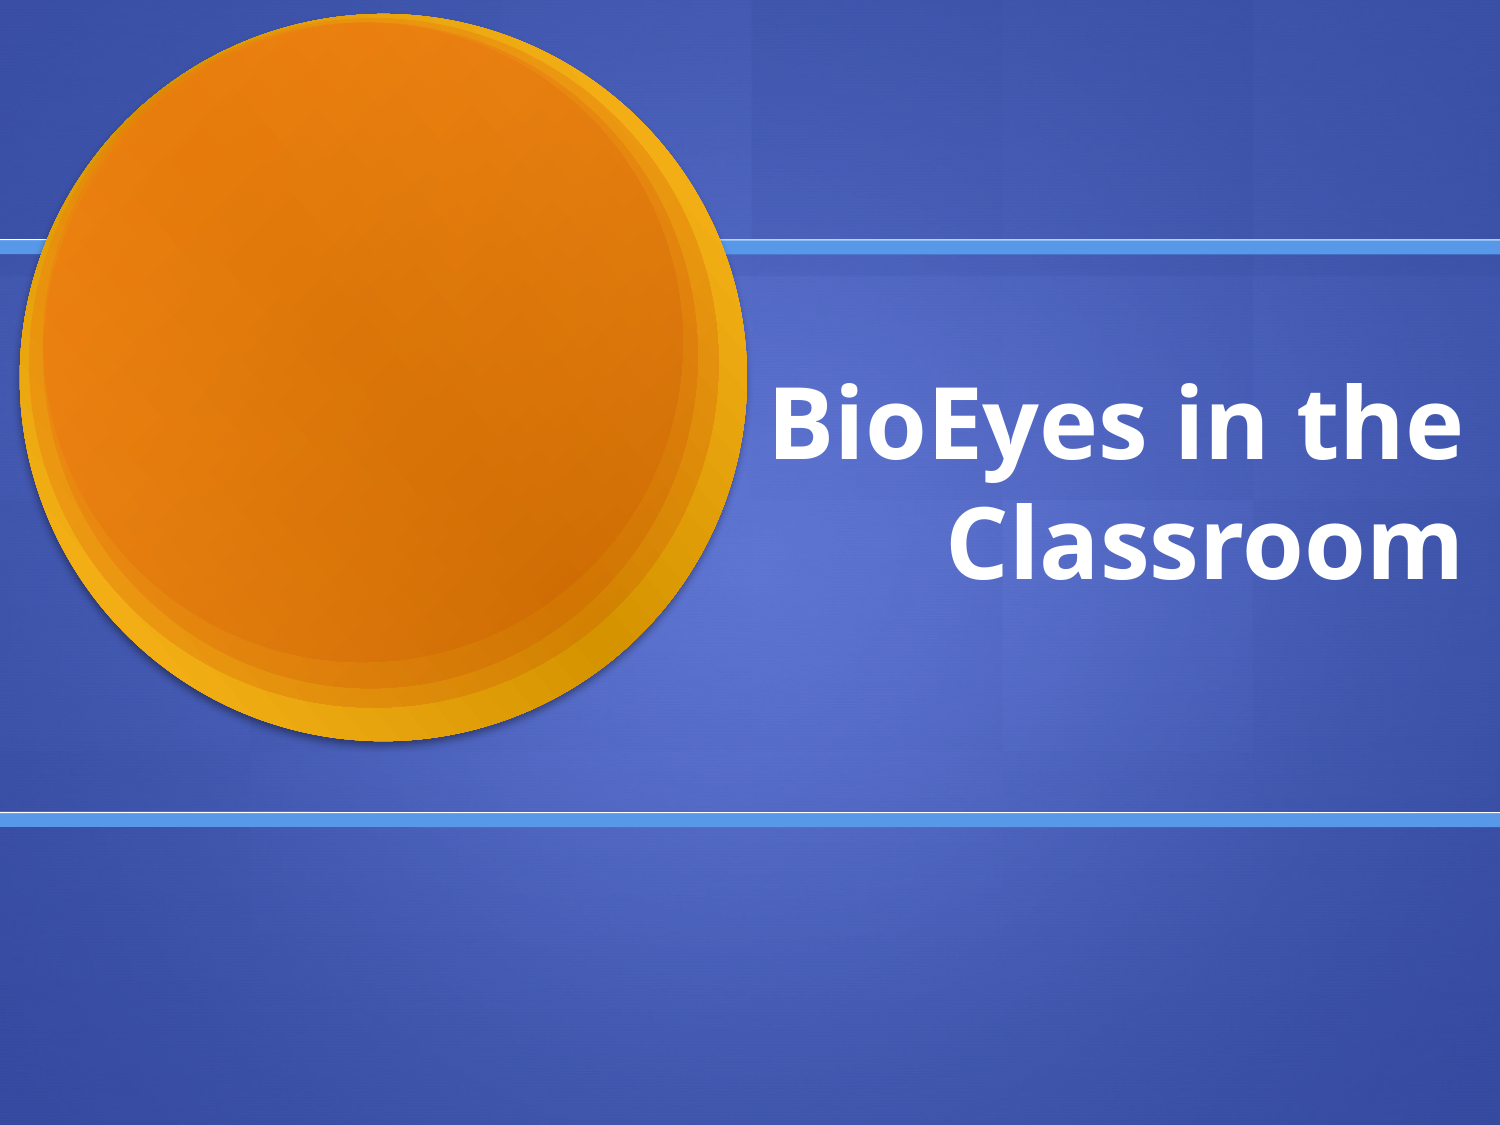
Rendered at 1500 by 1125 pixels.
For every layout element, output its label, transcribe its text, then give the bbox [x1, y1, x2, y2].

title BioEyes in the Classroom [675, 258, 1481, 608]
